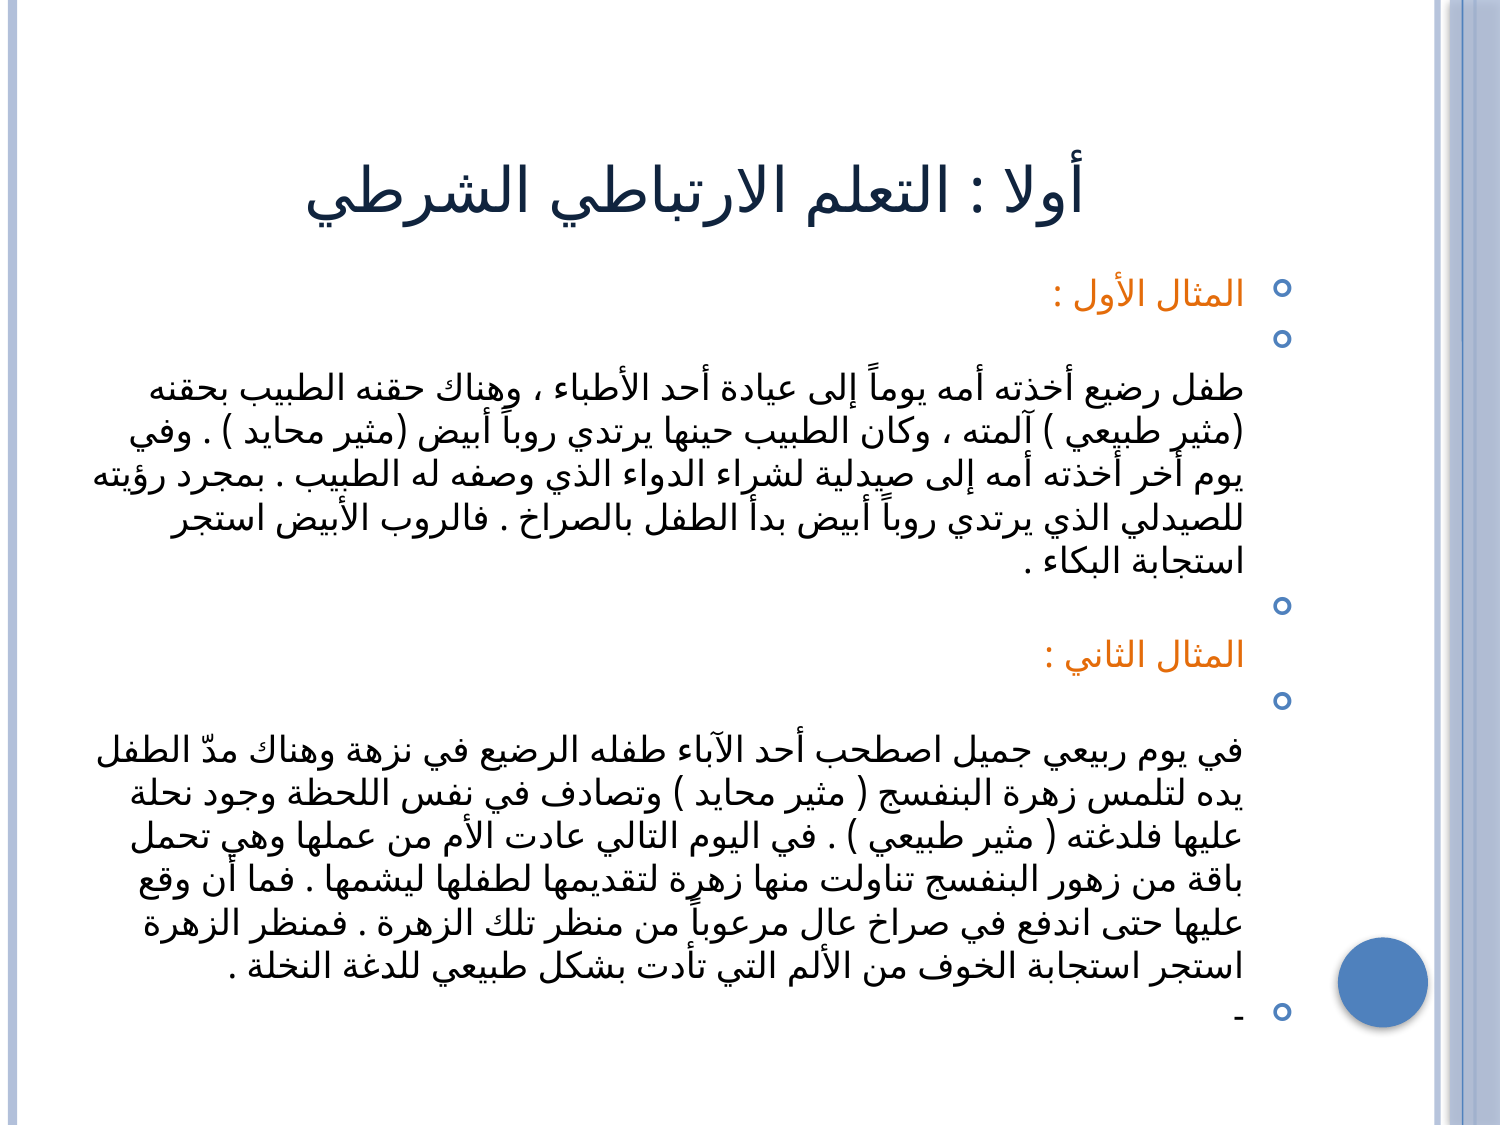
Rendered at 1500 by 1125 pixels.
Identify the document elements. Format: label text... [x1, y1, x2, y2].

title أولا : التعلم الارتباطي الشرطي [75, 45, 1300, 233]
list المثال الأول : طفل رضيع أخذته أمه يوماً إلى عيادة أحد الأطباء ، وهناك حقنه الطبيب بحقنه (مثير طبيعي ) آلمته ، وكان الطبيب حينها يرتدي روباً أبيض (مثير محايد ) . وفي يوم أخر أخذته أمه إلى صيدلية لشراء الدواء الذي وصفه له الطبيب . بمجرد رؤيته للصيدلي الذي يرتدي روباً أبيض بدأ الطفل بالصراخ . فالروب الأبيض استجر استجابة البكاء . المثال الثاني : في يوم ربيعي جميل اصطحب أحد الآباء طفله الرضيع في نزهة وهناك مدّ الطفل يده لتلمس زهرة البنفسج ( مثير محايد ) وتصادف في نفس اللحظة وجود نحلة عليها فلدغته ( مثير طبيعي ) . في اليوم التالي عادت الأم من عملها وهي تحمل باقة من زهور البنفسج تناولت منها زهرة لتقديمها لطفلها ليشمها . فما أن وقع عليها حتى اندفع في صراخ عال مرعوباً من منظر تلك الزهرة . فمنظر الزهرة استجر استجابة الخوف من الألم التي تأدت بشكل طبيعي للدغة النخلة . - [75, 262, 1300, 1062]
